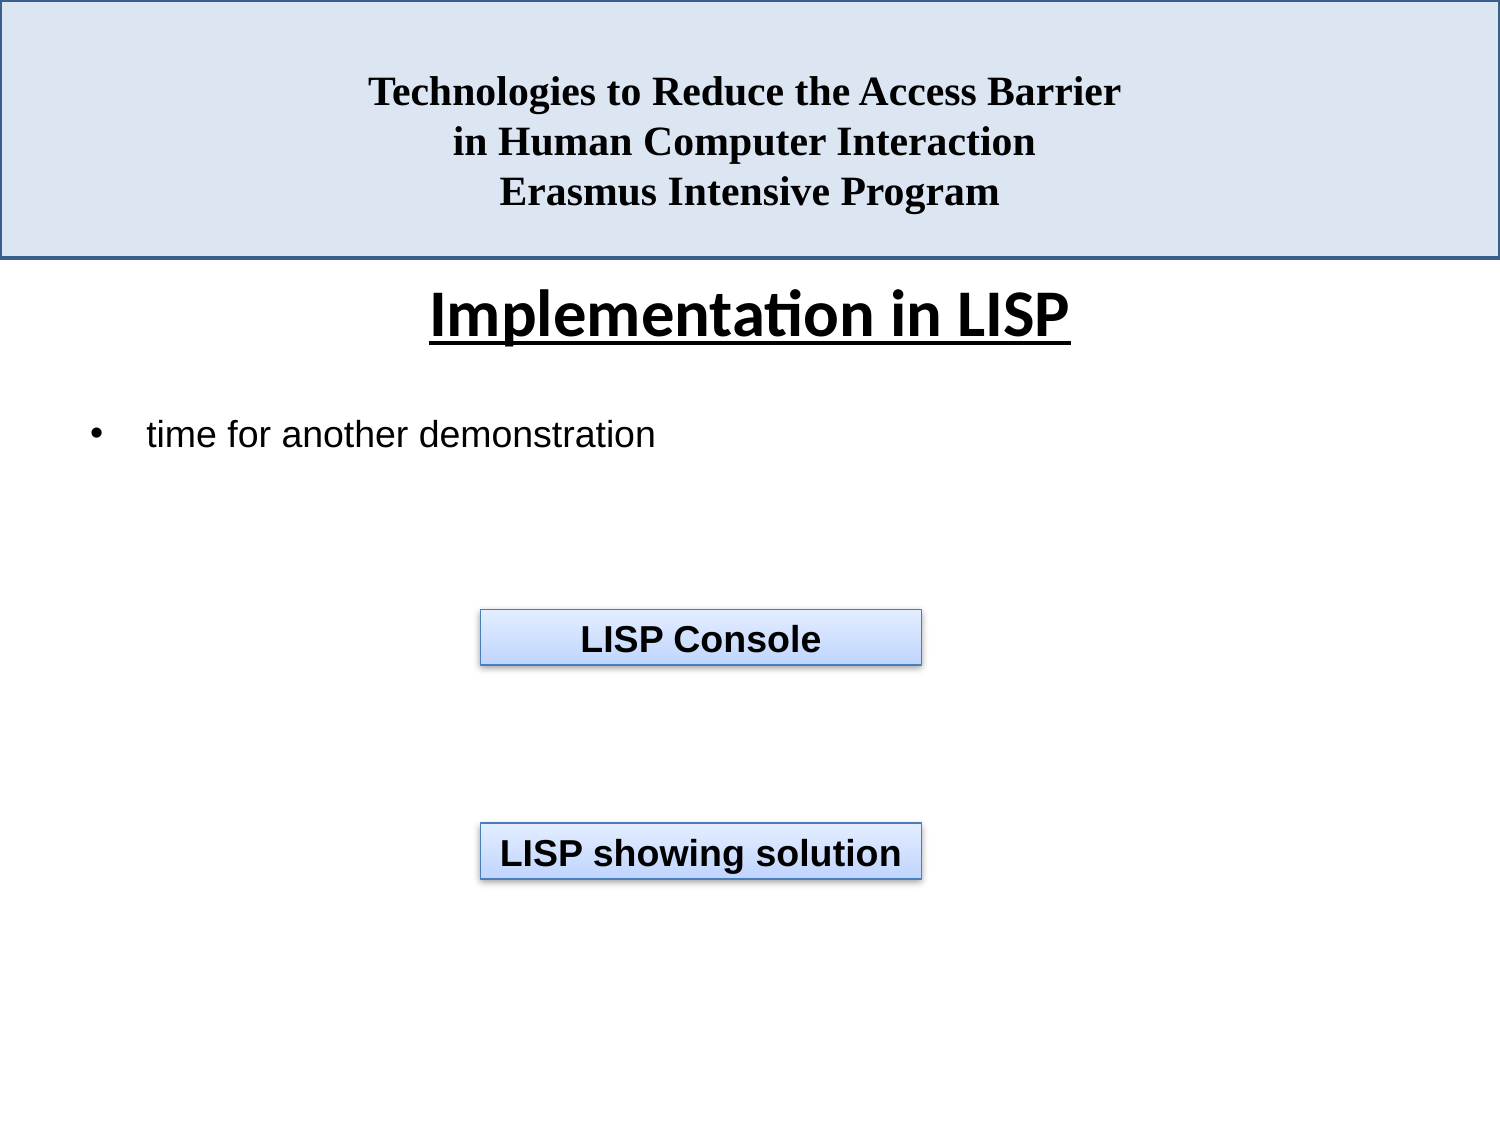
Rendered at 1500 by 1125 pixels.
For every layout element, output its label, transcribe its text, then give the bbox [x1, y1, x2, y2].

text_box LISP Console [480, 609, 922, 666]
text_box LISP showing solution [480, 822, 922, 880]
title Technologies to Reduce the Access Barrier in Human Computer Interaction Erasmus Intensive Program [75, 45, 1425, 233]
text_box [0, 0, 1500, 260]
list Implementation in LISP time for another demonstration [75, 262, 1425, 1005]
